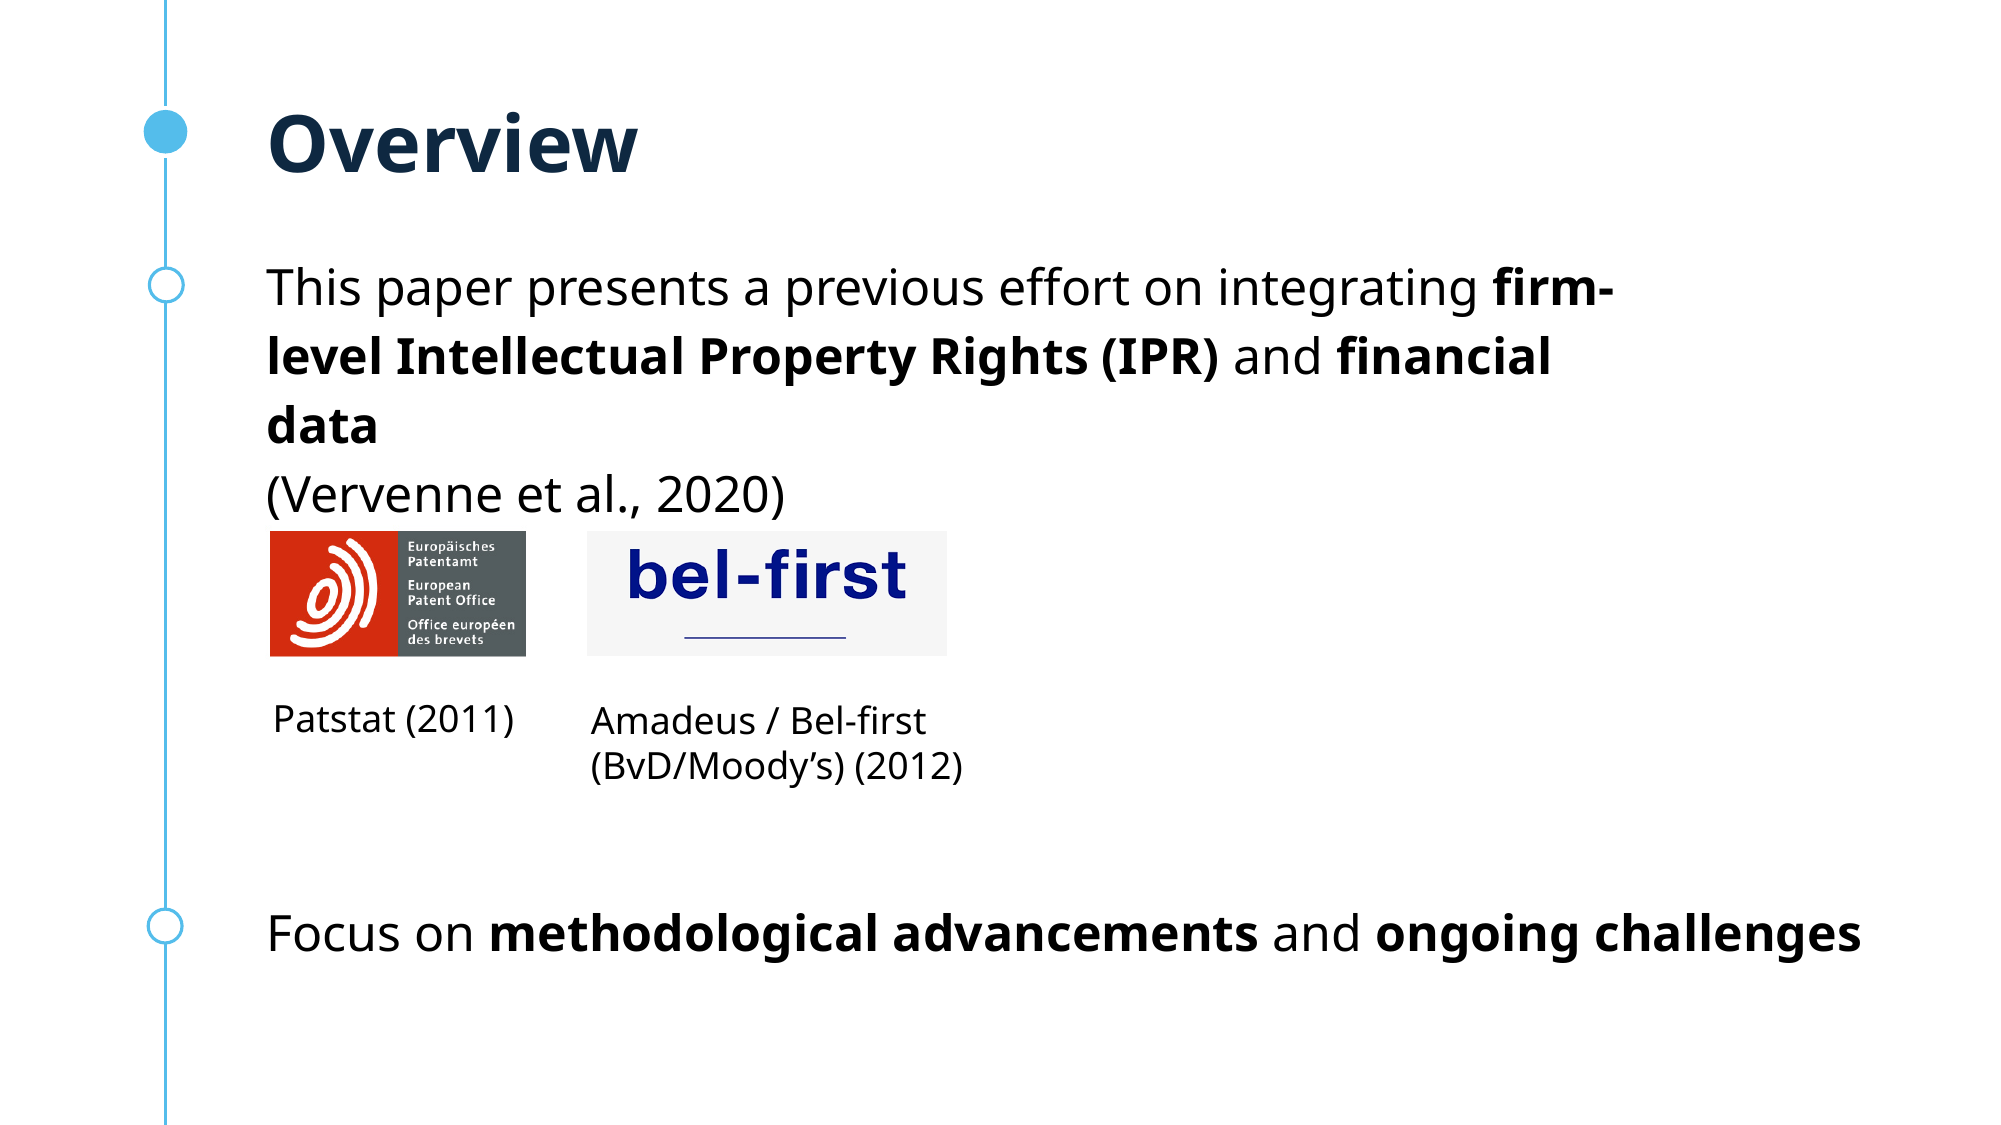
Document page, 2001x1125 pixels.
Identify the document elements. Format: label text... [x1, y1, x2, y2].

picture [264, 524, 531, 660]
text_box [142, 108, 189, 156]
text_box This paper presents a previous effort on integrating firm-level Intellectual Property Rights (IPR) and financial data (Vervenne et al., 2020) [251, 239, 1665, 475]
text_box [147, 266, 164, 304]
text_box Focus on methodological advancements and ongoing challenges [251, 885, 1948, 967]
text_box [167, 266, 185, 304]
text_box Patstat (2011) [257, 688, 529, 748]
picture [587, 531, 947, 657]
text_box [167, 907, 184, 945]
text_box [146, 907, 164, 945]
text_box Overview [251, 62, 782, 205]
text_box Amadeus / Bel-first (BvD/Moody’s) (2012) [576, 689, 979, 795]
